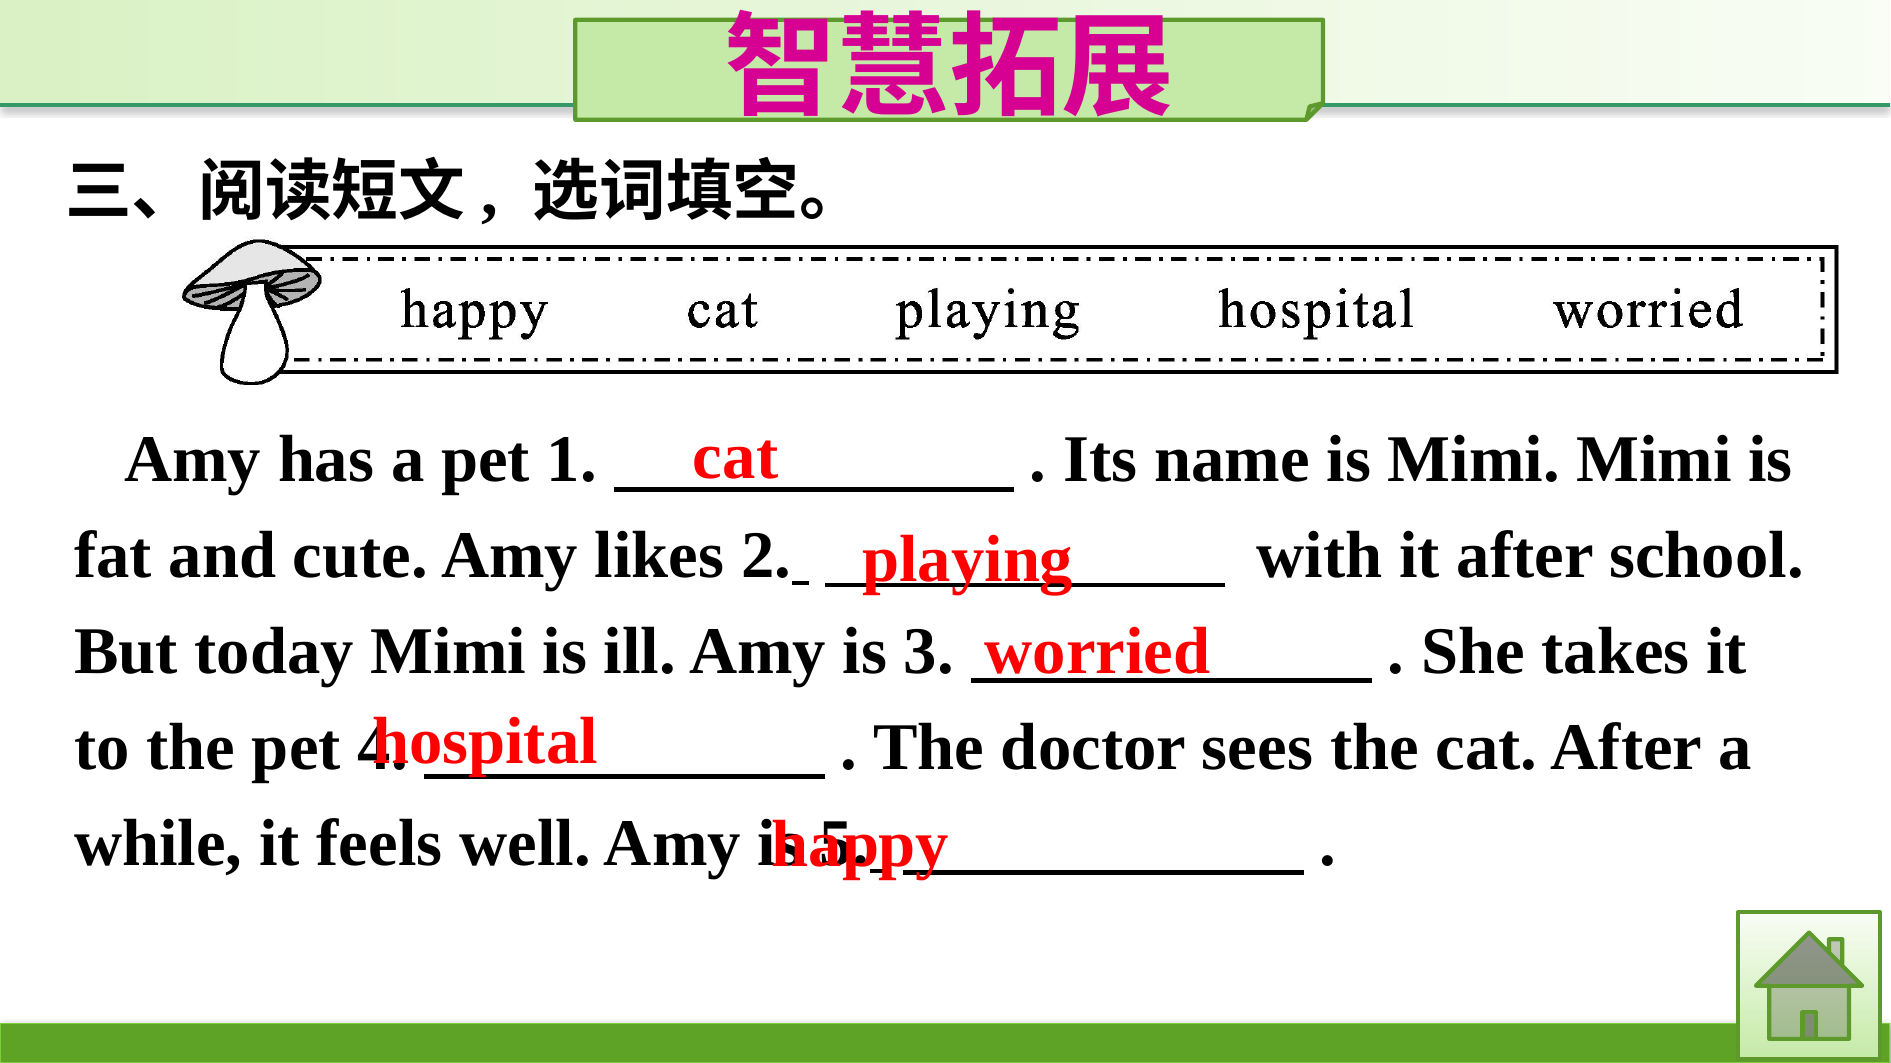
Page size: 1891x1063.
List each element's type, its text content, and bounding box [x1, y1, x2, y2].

text_box 三、阅读短文, 选词填空。 [50, 124, 897, 236]
text_box happy [756, 775, 965, 887]
picture [176, 236, 1841, 390]
text_box cat [678, 401, 876, 500]
text_box Amy has a pet 1. . Its name is Mimi. Mimi is fat and cute. Amy likes 2. with it after school. But today Mimi is ill. Amy is 3. . She takes it to the pet 4. . The doctor sees the cat. After a while, it feels well. Amy is 5. . [59, 391, 1833, 886]
text_box playing [847, 491, 1172, 603]
text_box 智慧拓展 [573, 17, 1326, 122]
text_box hospital [357, 673, 696, 784]
text_box worried [969, 583, 1226, 694]
